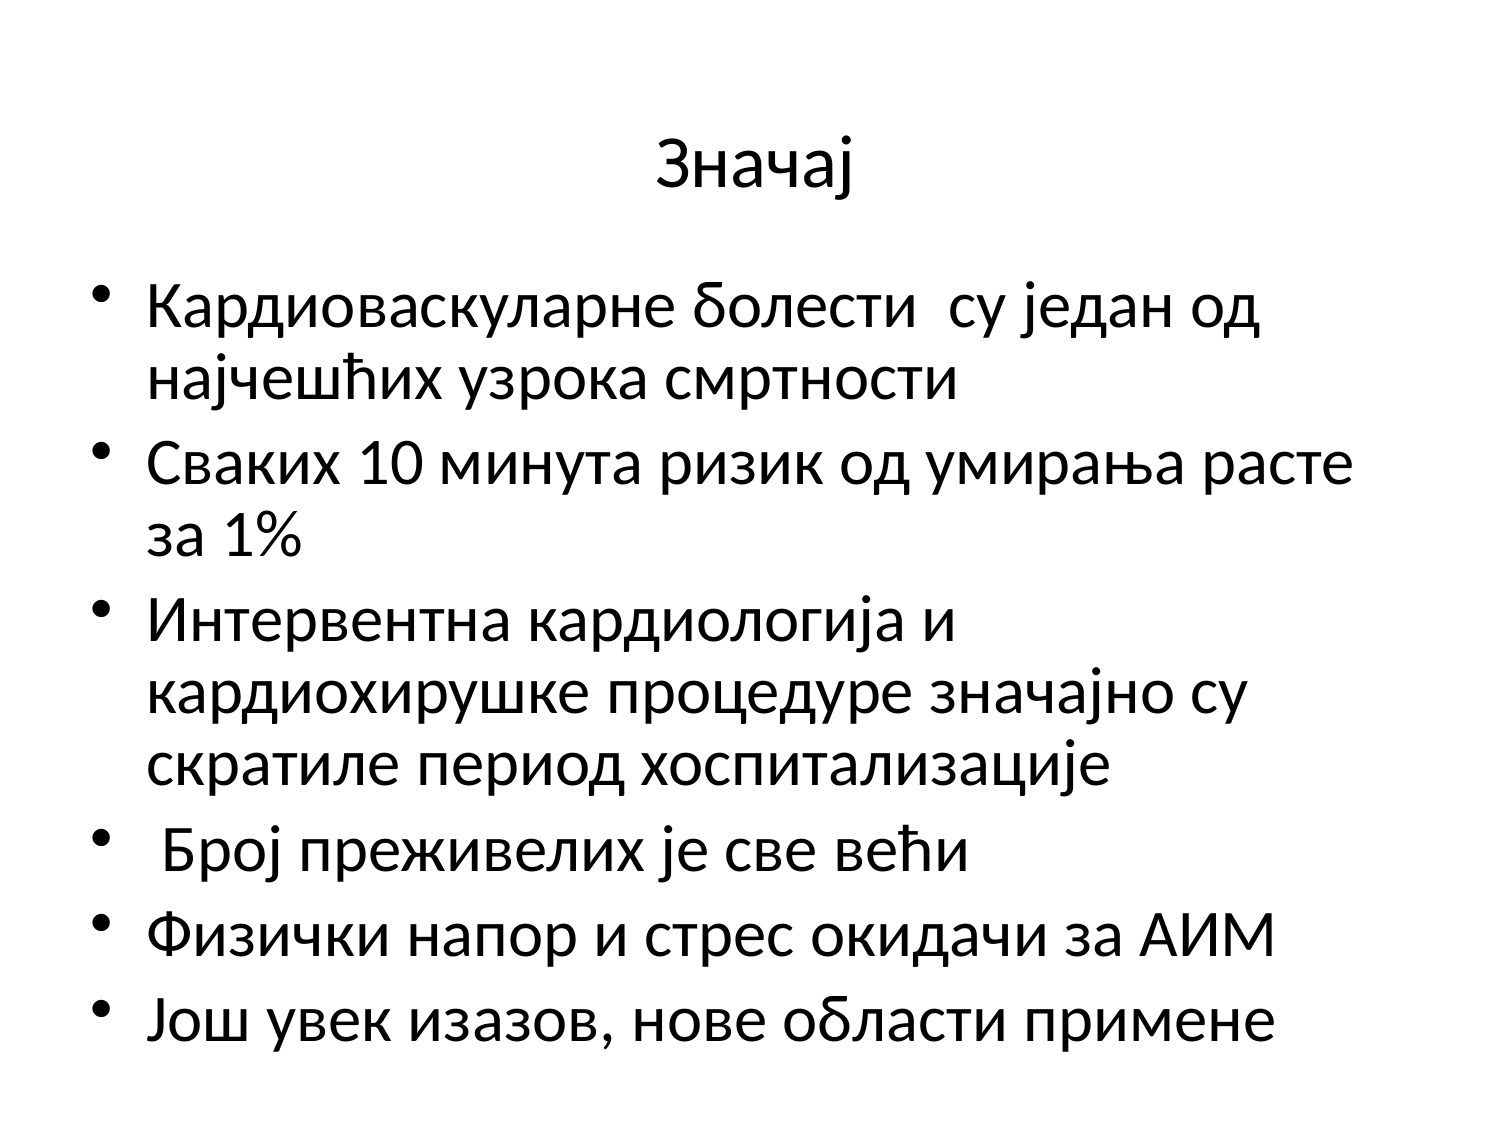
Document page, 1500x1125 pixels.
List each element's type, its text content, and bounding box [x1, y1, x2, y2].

list Кардиоваскуларне болести су један од најчешћих узрока смртности Сваких 10 минута ризик од умирања расте за 1% Интервентна кардиологија и кардиохирушке процедуре значајно су скратиле период хоспитализације Број преживелих је све већи Физички напор и стрес окидачи за АИМ Још увек изазов, нове области примене [75, 262, 1425, 1005]
title Значај [46, 46, 1465, 210]
